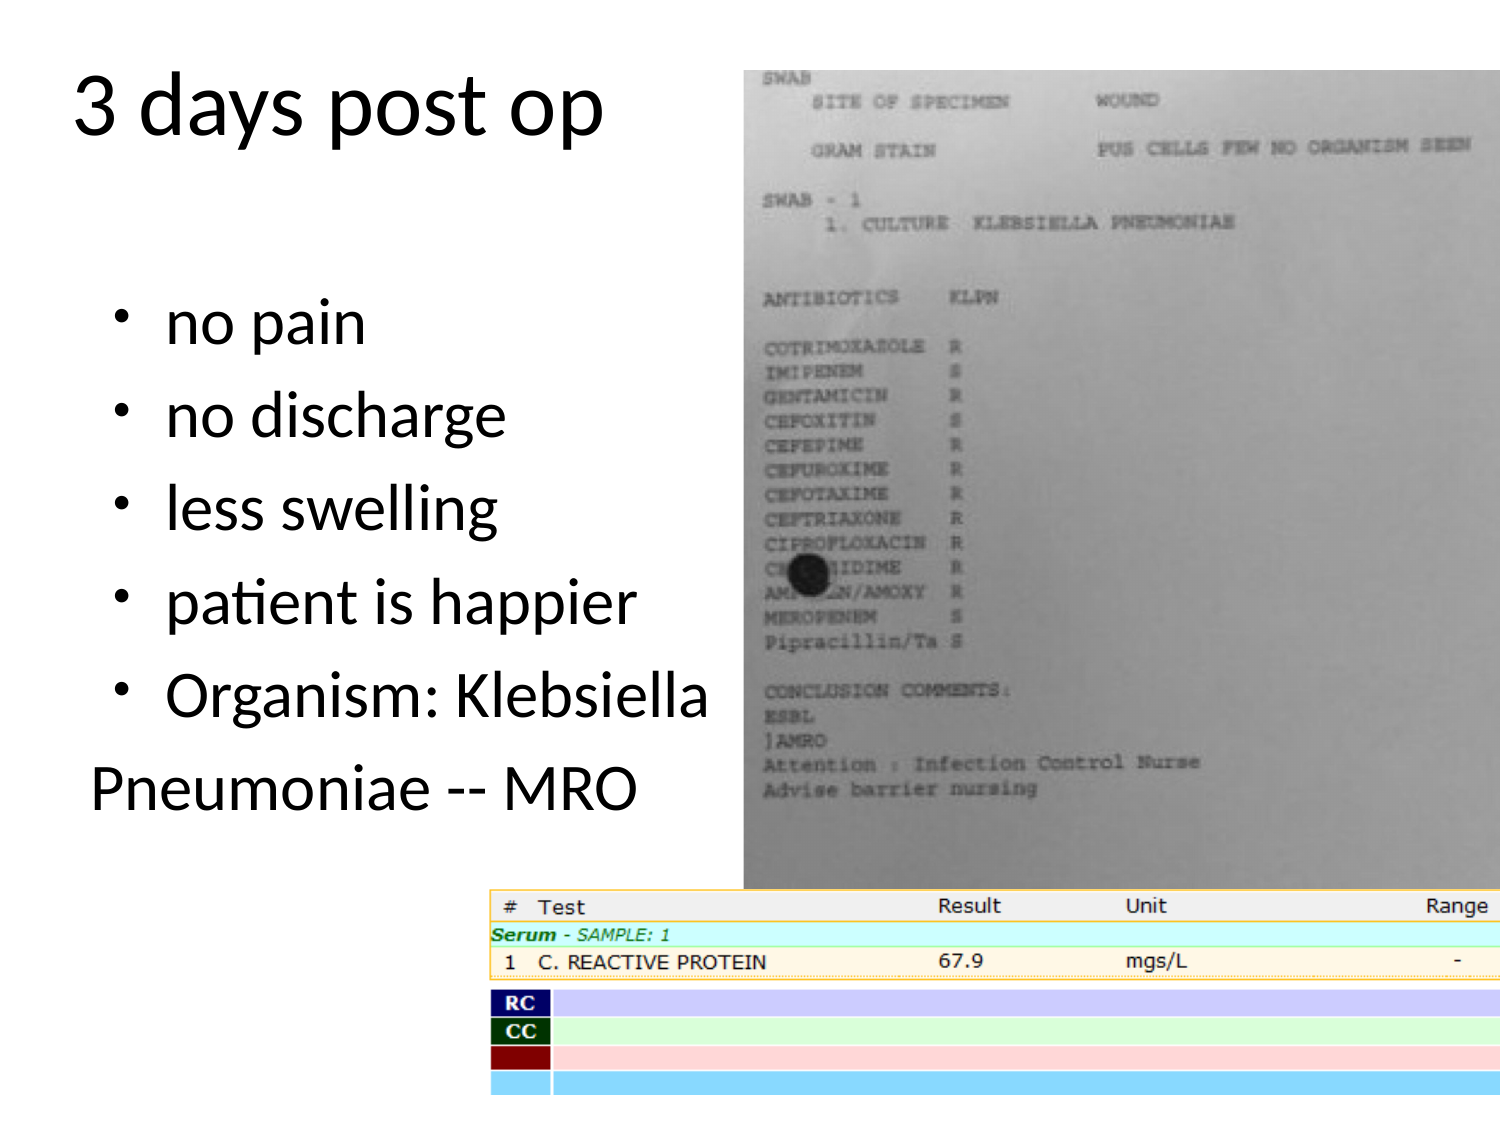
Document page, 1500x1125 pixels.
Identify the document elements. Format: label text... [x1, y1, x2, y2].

text_box [485, 888, 1500, 1095]
text_box [743, 70, 1500, 889]
title 3 days post op [0, 28, 1014, 217]
list no pain no discharge less swelling patient is happier Organism: Klebsiella Pneumoniae -- MRO [75, 262, 743, 1005]
